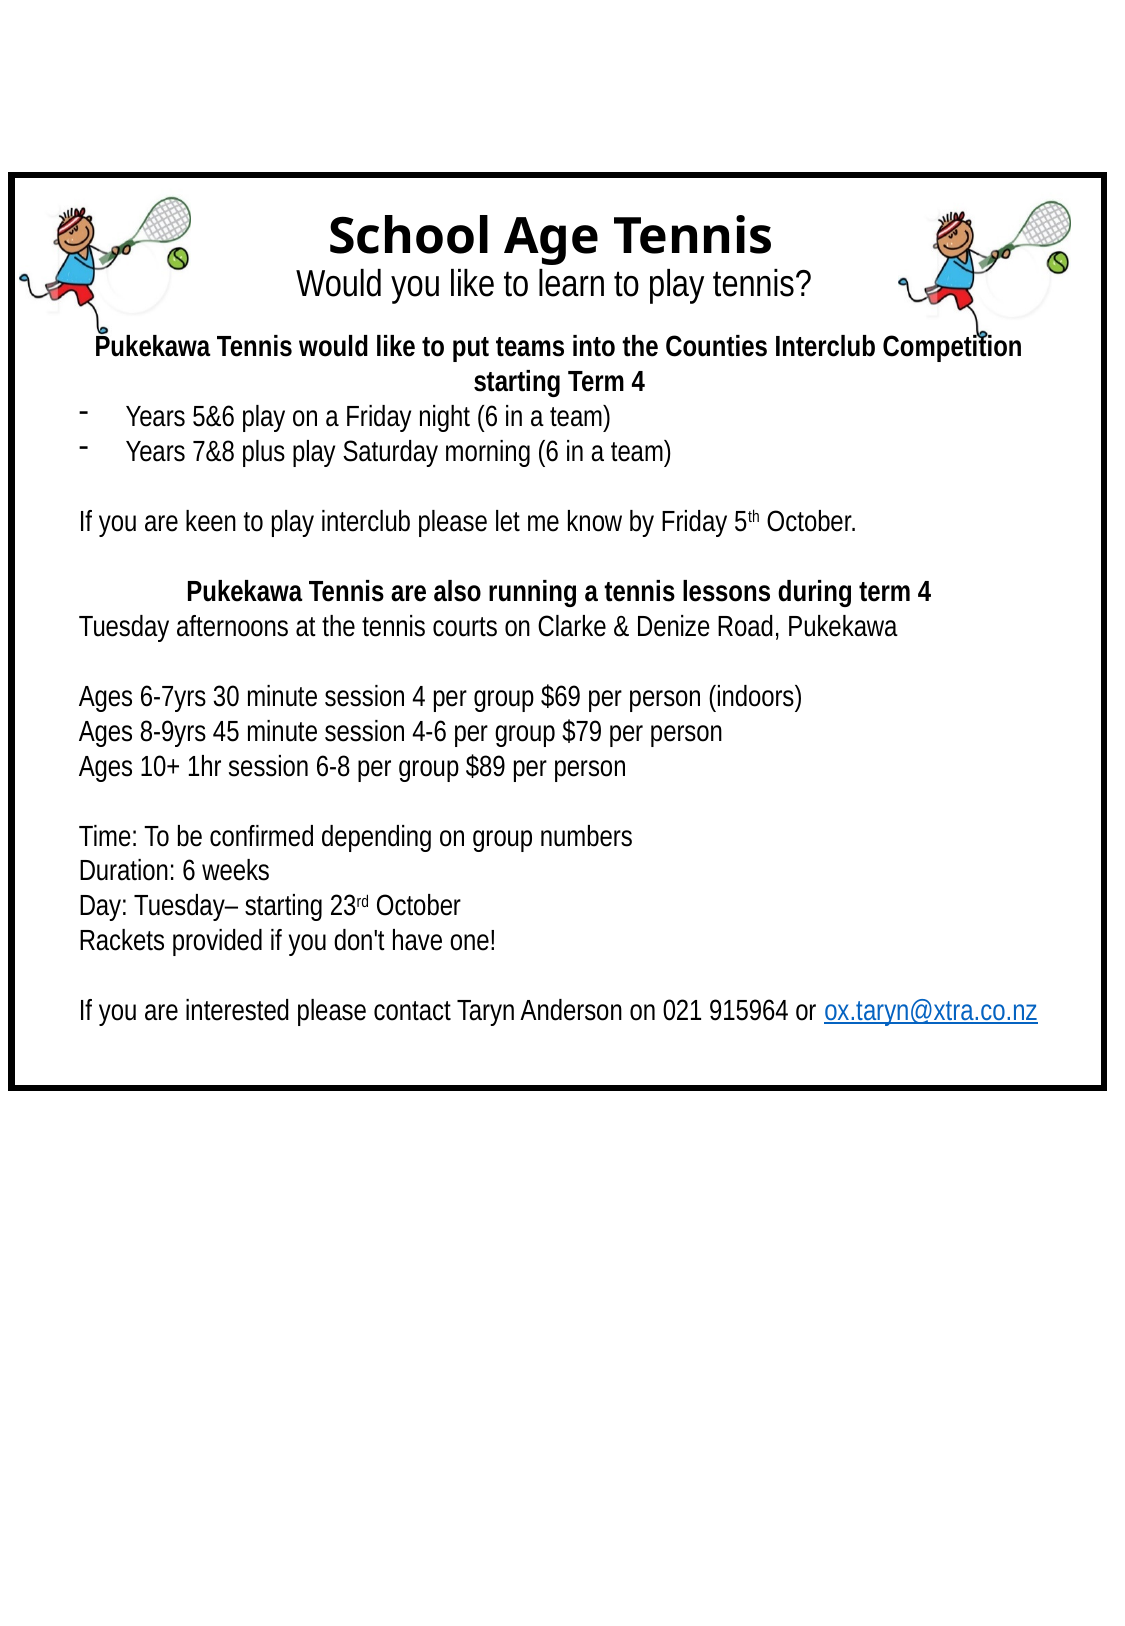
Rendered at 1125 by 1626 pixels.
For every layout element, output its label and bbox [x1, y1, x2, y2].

text_box [11, 174, 1104, 1113]
